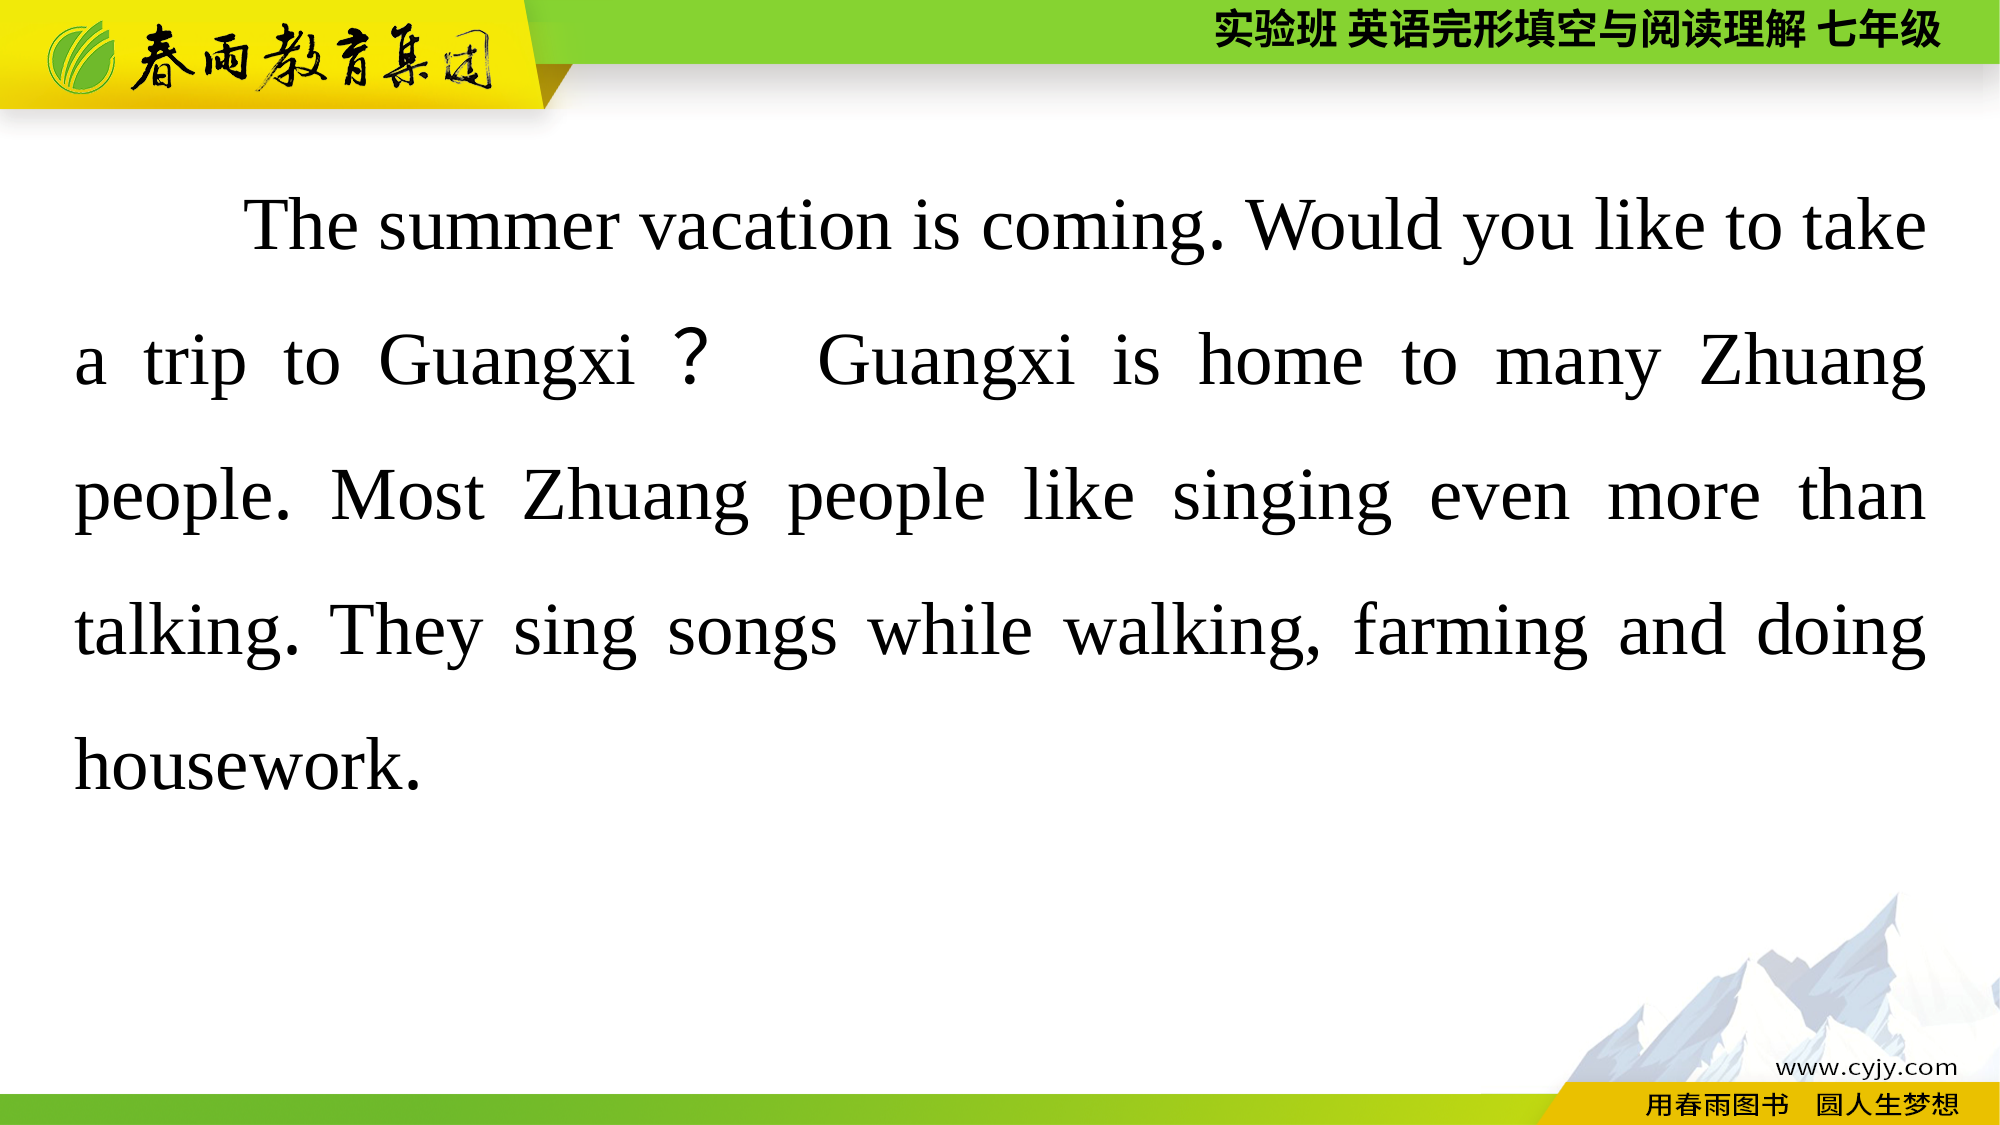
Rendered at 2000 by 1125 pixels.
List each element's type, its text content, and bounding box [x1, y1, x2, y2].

picture [0, 0, 2000, 1125]
list The summer vacation is coming. Would you like to take a trip to Guangxi？ Guangxi is home to many Zhuang people. Most Zhuang people like singing even more than talking. They sing songs while walking, farming and doing housework. [59, 122, 1944, 802]
